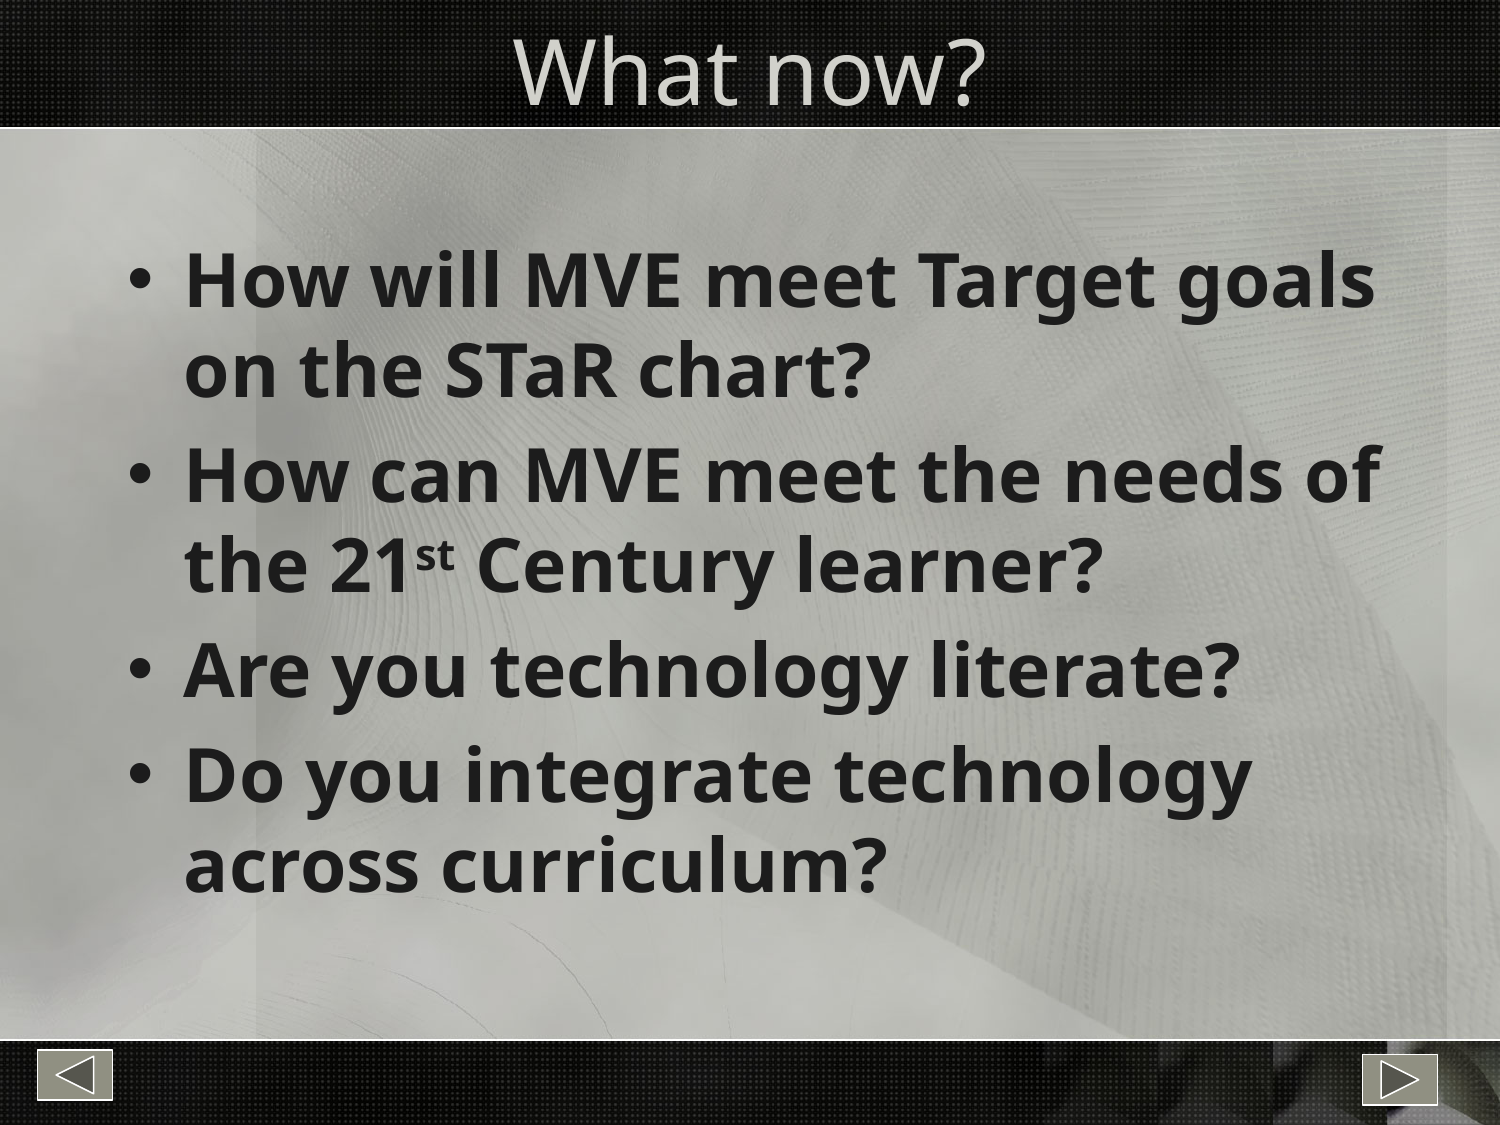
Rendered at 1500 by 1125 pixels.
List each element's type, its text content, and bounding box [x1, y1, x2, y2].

text_box [1362, 1054, 1438, 1105]
text_box [37, 1050, 113, 1101]
title What now? [74, 0, 1426, 138]
list How will MVE meet Target goals on the STaR chart? How can MVE meet the needs of the 21st Century learner? Are you technology literate? Do you integrate technology across curriculum? [112, 224, 1426, 1006]
picture [0, 0, 1500, 1125]
